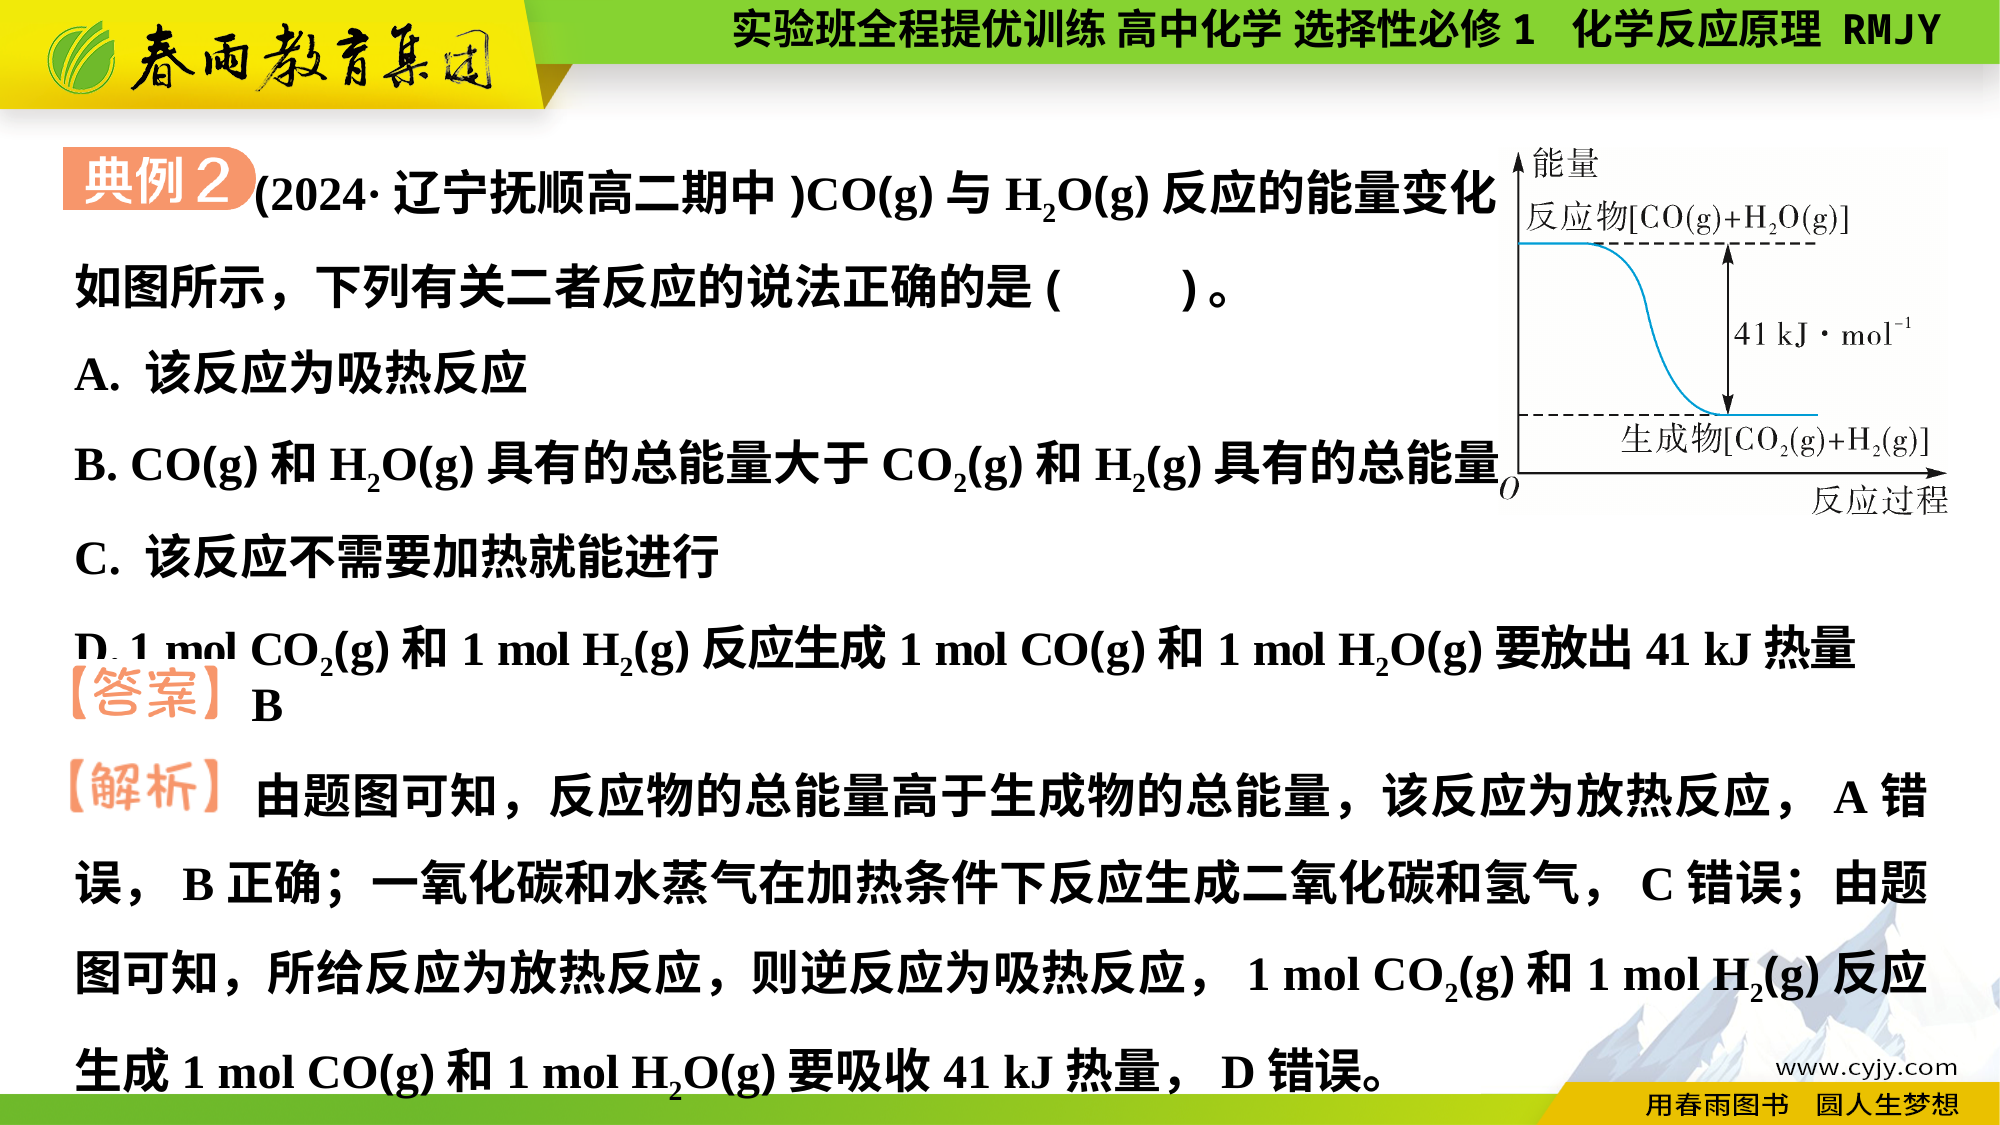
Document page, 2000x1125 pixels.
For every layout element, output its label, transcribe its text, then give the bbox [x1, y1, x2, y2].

picture [0, 0, 2000, 1125]
list (2024·辽宁抚顺高二期中)CO(g)与H2O(g)反应的能量变化 如图所示，下列有关二者反应的说法正确的是( )。 A. 该反应为吸热反应 B. CO(g)和H2O(g)具有的总能量大于CO2(g)和H2(g)具有的总能量 C. 该反应不需要加热就能进行 D. 1 mol CO2(g)和1 mol H2(g)反应生成1 mol CO(g)和1 mol H2O(g)要放出41 kJ热量 [59, 122, 1944, 650]
text_box B [236, 637, 323, 739]
text_box 由题图可知，反应物的总能量高于生成物的总能量，该反应为放热反应，A错误，B正确；一氧化碳和水蒸气在加热条件下反应生成二氧化碳和氢气，C错误；由题图可知，所给反应为放热反应，则逆反应为吸热反应，1 mol CO2(g)和1 mol H2(g)反应生成1 mol CO(g)和1 mol H2O(g)要吸收41 kJ热量，D错误。 [59, 729, 1944, 1113]
